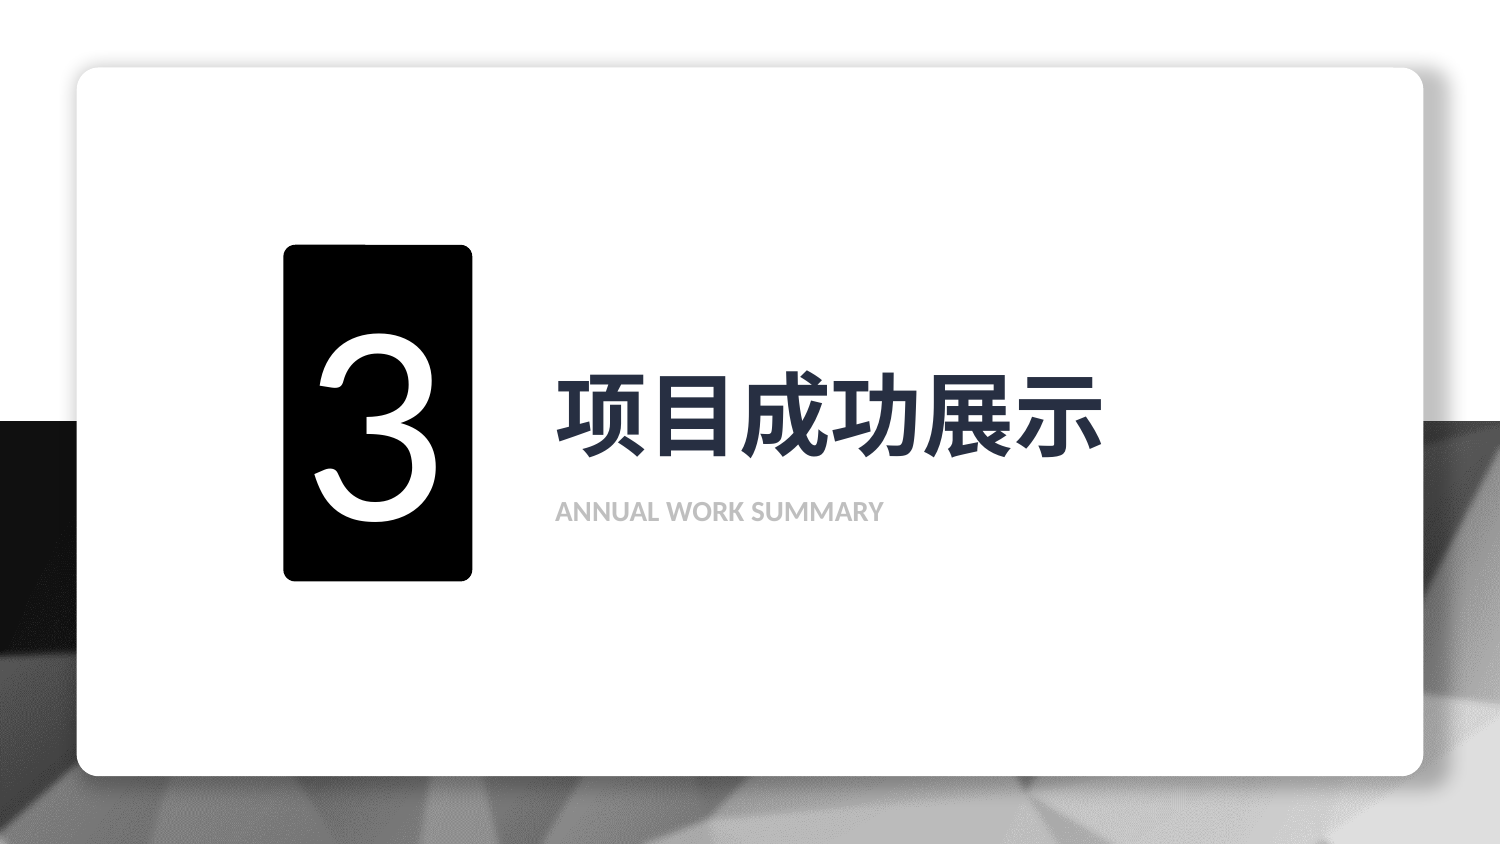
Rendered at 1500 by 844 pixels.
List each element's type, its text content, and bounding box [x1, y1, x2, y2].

text_box 项目成功展示 [555, 357, 1141, 420]
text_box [283, 232, 479, 582]
picture [0, 421, 1500, 844]
text_box [74, 65, 1426, 420]
